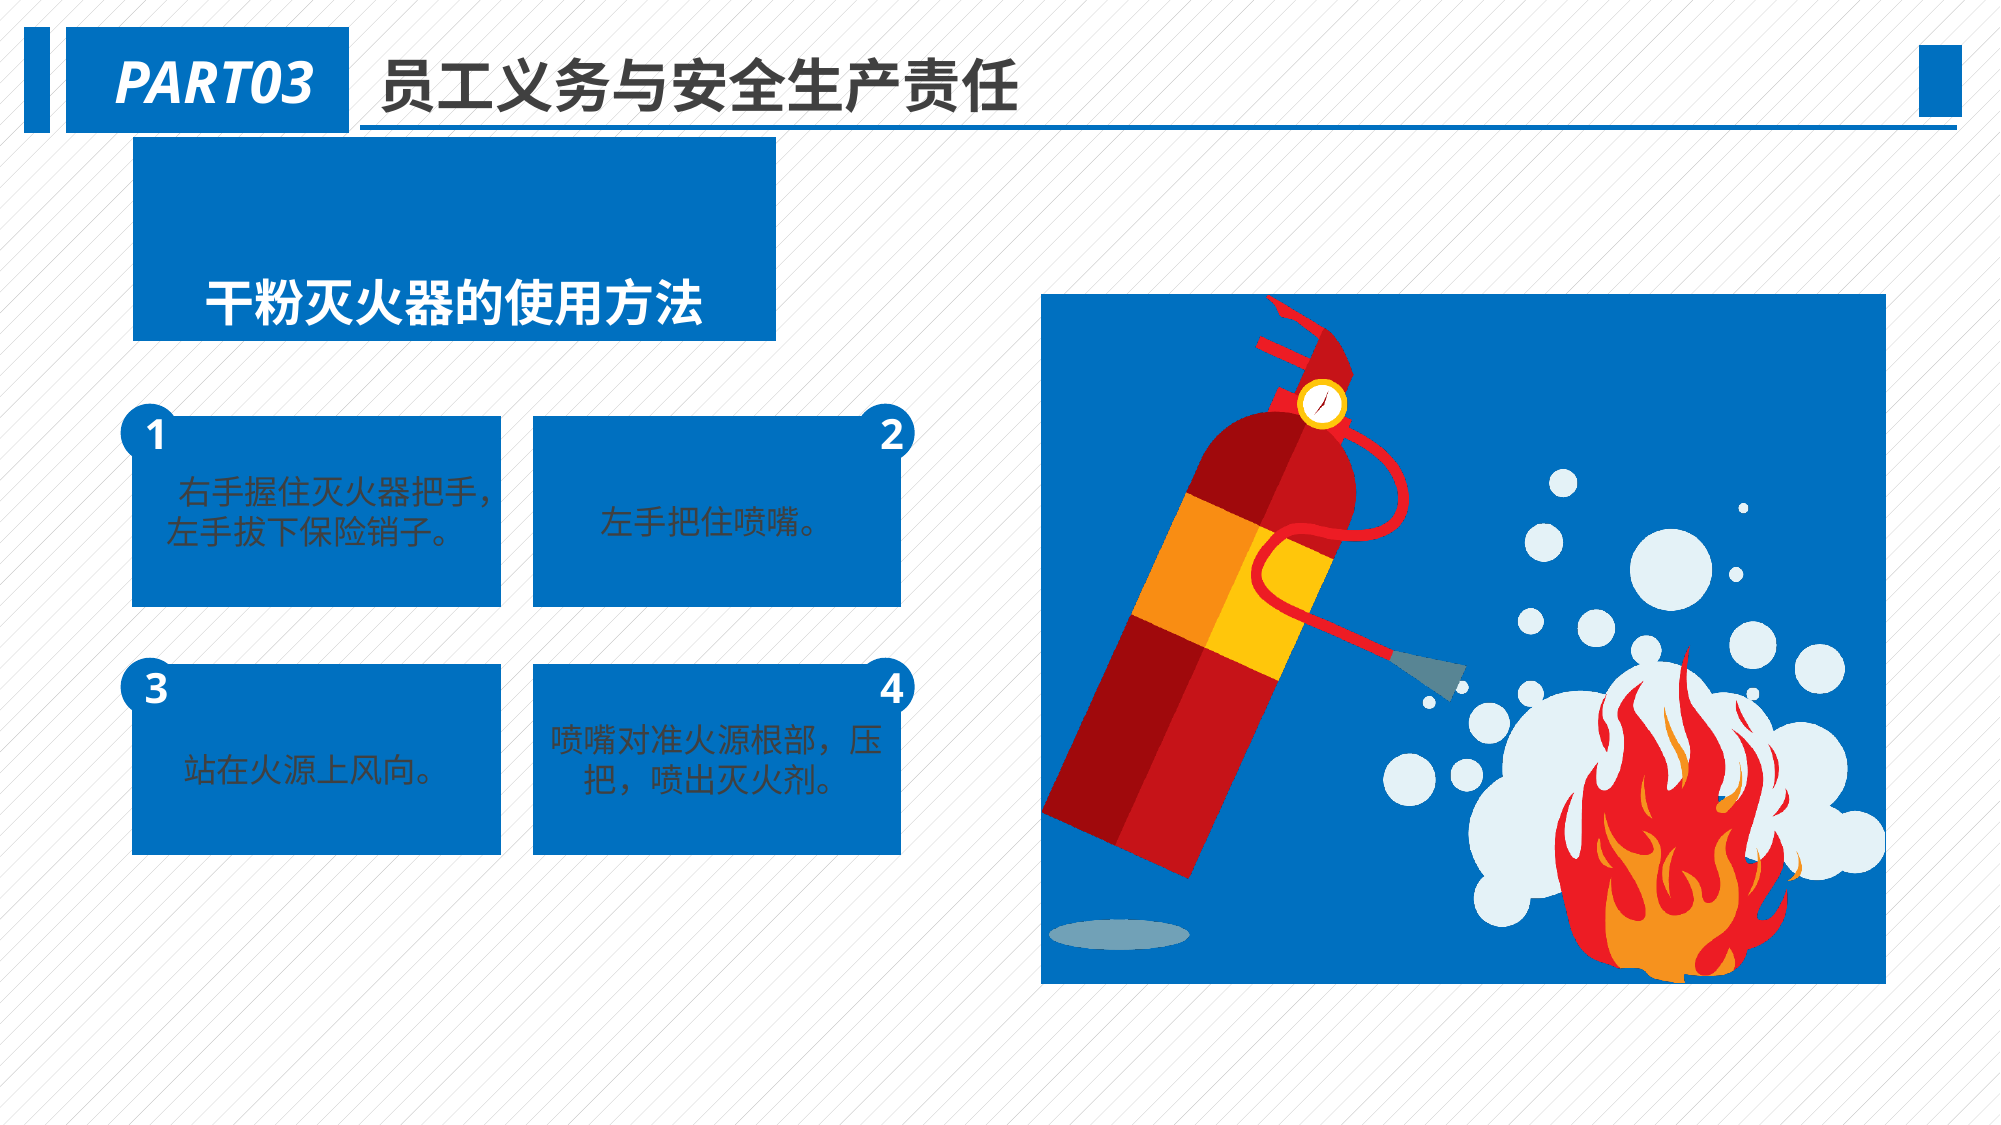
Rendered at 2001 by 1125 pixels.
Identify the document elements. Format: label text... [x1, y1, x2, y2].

text_box 2 [856, 403, 915, 463]
text_box 4 [856, 657, 915, 717]
text_box 左手把住喷嘴。 [533, 416, 901, 607]
text_box 右手握住灭火器把手，左手拔下保险销子。 [132, 416, 501, 607]
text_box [25, 28, 1961, 132]
picture [1041, 294, 1886, 984]
text_box 1 [120, 403, 180, 463]
text_box 站在火源上风向。 [132, 664, 501, 855]
title 干粉灭火器的使用方法 [133, 137, 776, 341]
text_box 3 [120, 657, 180, 717]
text_box 喷嘴对准火源根部，压把，喷出灭火剂。 [533, 664, 901, 855]
